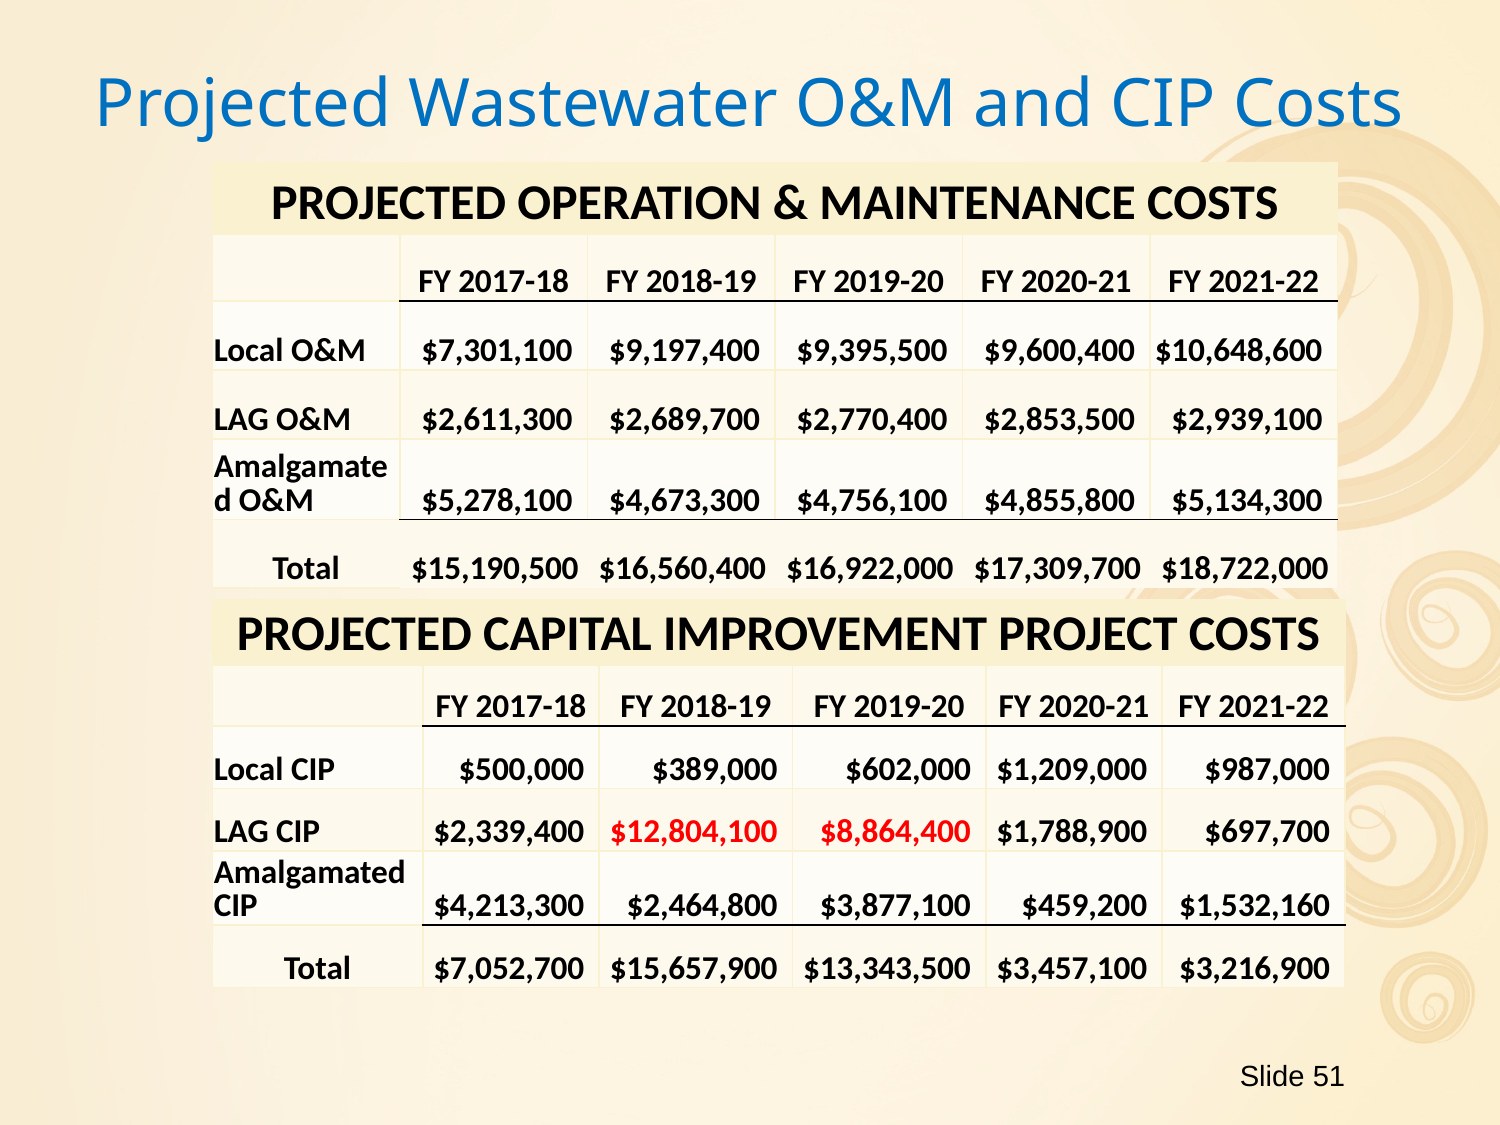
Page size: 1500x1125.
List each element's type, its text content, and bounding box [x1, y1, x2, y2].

table_cell $9,197,400 [588, 302, 774, 369]
table_cell FY 2020-21 [963, 235, 1149, 300]
table_cell Total [213, 520, 400, 587]
table_cell $8,864,400 [793, 789, 985, 850]
table_cell $2,853,500 [963, 371, 1149, 438]
table_cell $2,339,400 [424, 789, 598, 850]
table_cell $4,756,100 [776, 440, 962, 519]
table_cell $7,052,700 [424, 926, 598, 987]
table_cell $4,213,300 [424, 852, 598, 924]
table_cell $16,560,400 [587, 520, 775, 588]
table_cell $602,000 [793, 727, 985, 788]
slide_number Slide 51 [1224, 1050, 1500, 1125]
table_cell $15,657,900 [600, 926, 792, 987]
table_cell $17,309,700 [962, 520, 1150, 588]
table_cell $459,200 [987, 852, 1161, 924]
table_cell Amalgamated CIP [213, 852, 422, 924]
table_cell Total [213, 926, 422, 987]
table_cell $2,464,800 [600, 852, 792, 924]
picture [0, 0, 1500, 1125]
table_cell Local O&M [213, 302, 399, 369]
table_cell $4,855,800 [963, 440, 1149, 519]
table_cell FY 2019-20 [793, 666, 985, 725]
text_box Projected Wastewater O&M and CIP Costs [50, 50, 1450, 150]
table_cell LAG O&M [213, 371, 399, 438]
table_cell $2,689,700 [588, 371, 774, 438]
table_header PROJECTED OPERATION & MAINTENANCE COSTS [213, 163, 1337, 229]
table_cell $9,600,400 [963, 302, 1149, 369]
table_cell $2,770,400 [776, 371, 962, 438]
table_cell $12,804,100 [600, 789, 792, 850]
table_cell $9,395,500 [776, 302, 962, 369]
table_cell $10,648,600 [1151, 302, 1337, 369]
table_cell FY 2021-22 [1163, 666, 1344, 725]
table_cell $389,000 [600, 727, 792, 788]
table_cell $3,877,100 [793, 852, 985, 924]
table_cell $18,722,000 [1150, 520, 1337, 588]
table_cell $5,134,300 [1151, 440, 1337, 519]
table_cell $697,700 [1163, 789, 1344, 850]
table_cell FY 2017-18 [424, 666, 598, 725]
table_cell $3,216,900 [1163, 926, 1344, 987]
table_cell $7,301,100 [401, 302, 587, 369]
table_cell $1,788,900 [987, 789, 1161, 850]
table_cell FY 2018-19 [588, 235, 774, 300]
table_cell Local CIP [213, 727, 422, 788]
table_cell Amalgamated O&M [213, 440, 399, 519]
table_cell FY 2019-20 [776, 235, 962, 300]
table_cell FY 2017-18 [401, 235, 587, 300]
table_cell $1,209,000 [987, 727, 1161, 788]
table_cell LAG CIP [213, 789, 422, 850]
table_cell $16,922,000 [775, 520, 962, 588]
table_header PROJECTED CAPITAL IMPROVEMENT PROJECT COSTS [213, 601, 1344, 660]
table_cell $2,939,100 [1151, 371, 1337, 438]
table_cell $4,673,300 [588, 440, 774, 519]
table_cell FY 2021-22 [1151, 235, 1337, 300]
table_cell $5,278,100 [401, 440, 587, 519]
table_cell $500,000 [424, 727, 598, 788]
table_cell FY 2018-19 [600, 666, 792, 725]
table_cell $15,190,500 [400, 520, 587, 588]
table_cell $987,000 [1163, 727, 1344, 788]
table_cell [213, 235, 399, 300]
table_cell [213, 666, 422, 725]
table_cell FY 2020-21 [987, 666, 1161, 725]
table_cell $13,343,500 [793, 926, 985, 987]
table_cell $3,457,100 [987, 926, 1161, 987]
table_cell $2,611,300 [401, 371, 587, 438]
table_cell $1,532,160 [1163, 852, 1344, 924]
